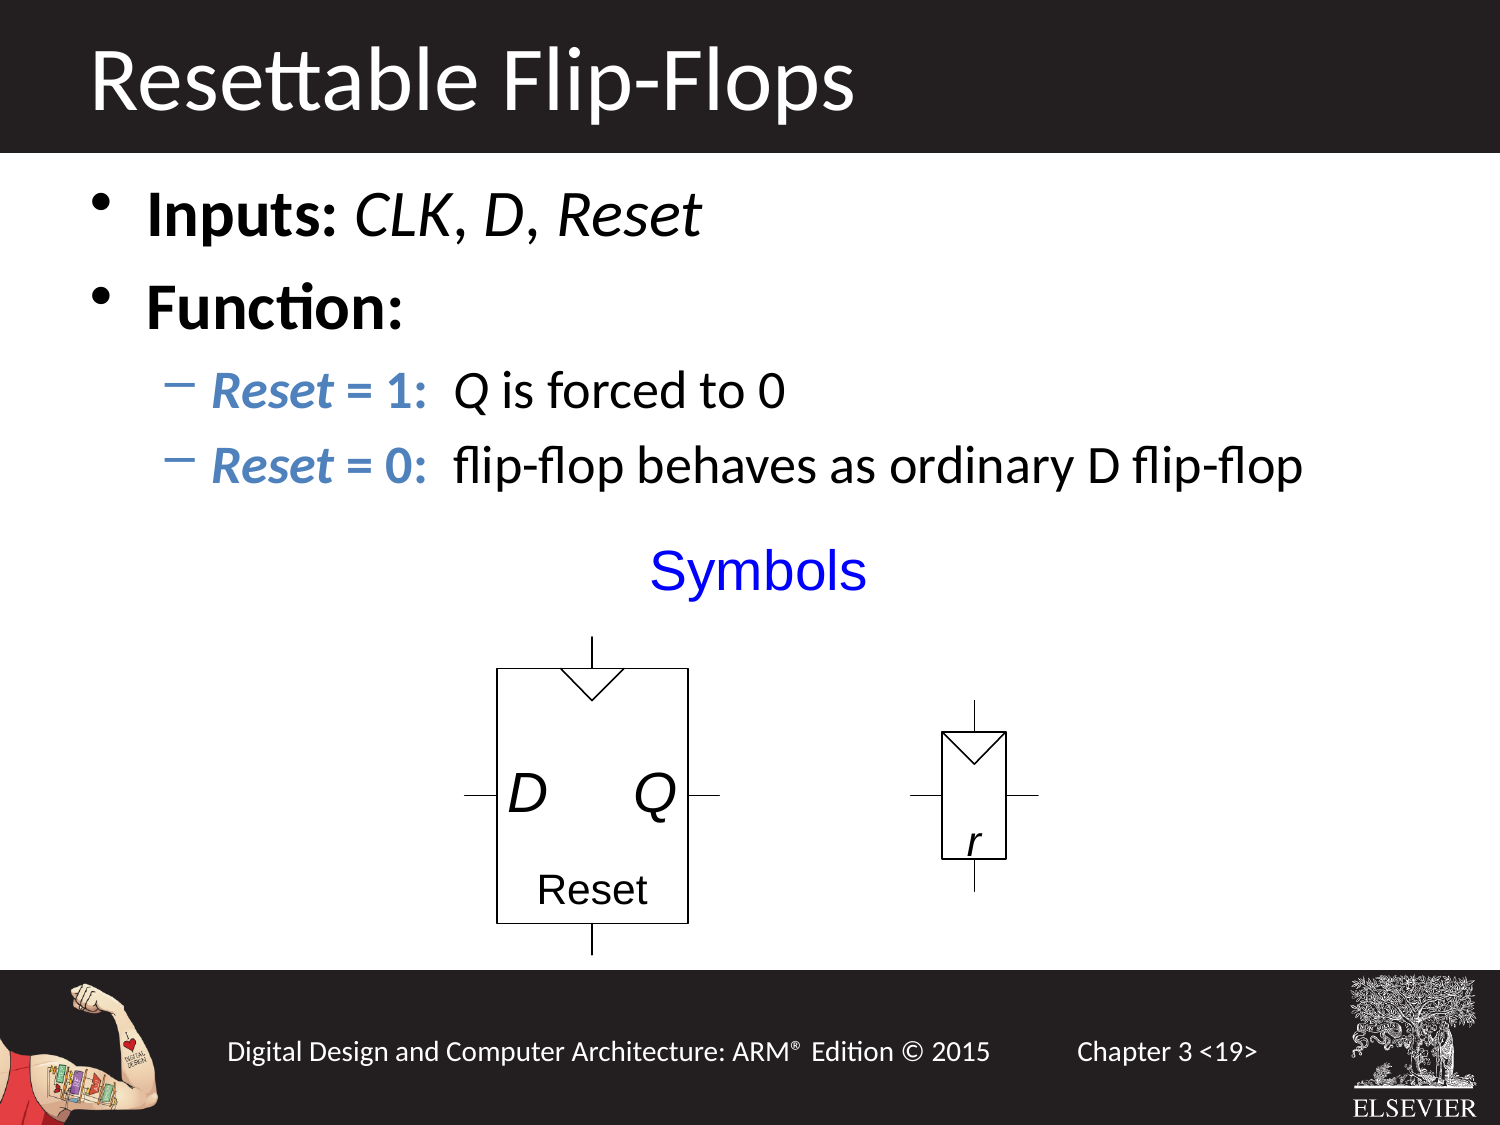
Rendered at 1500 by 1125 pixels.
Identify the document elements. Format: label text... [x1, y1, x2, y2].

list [453, 462, 1047, 965]
picture [0, 979, 163, 1125]
text_box [87, 174, 1413, 1025]
text_box Resettable Flip-Flops [75, 11, 1375, 136]
picture [1350, 974, 1477, 1117]
text_box Inputs: CLK, D, Reset Function: Reset = 1: Q is forced to 0 Reset = 0: flip-flop behaves as ordinary D flip-flop [75, 162, 1400, 1013]
